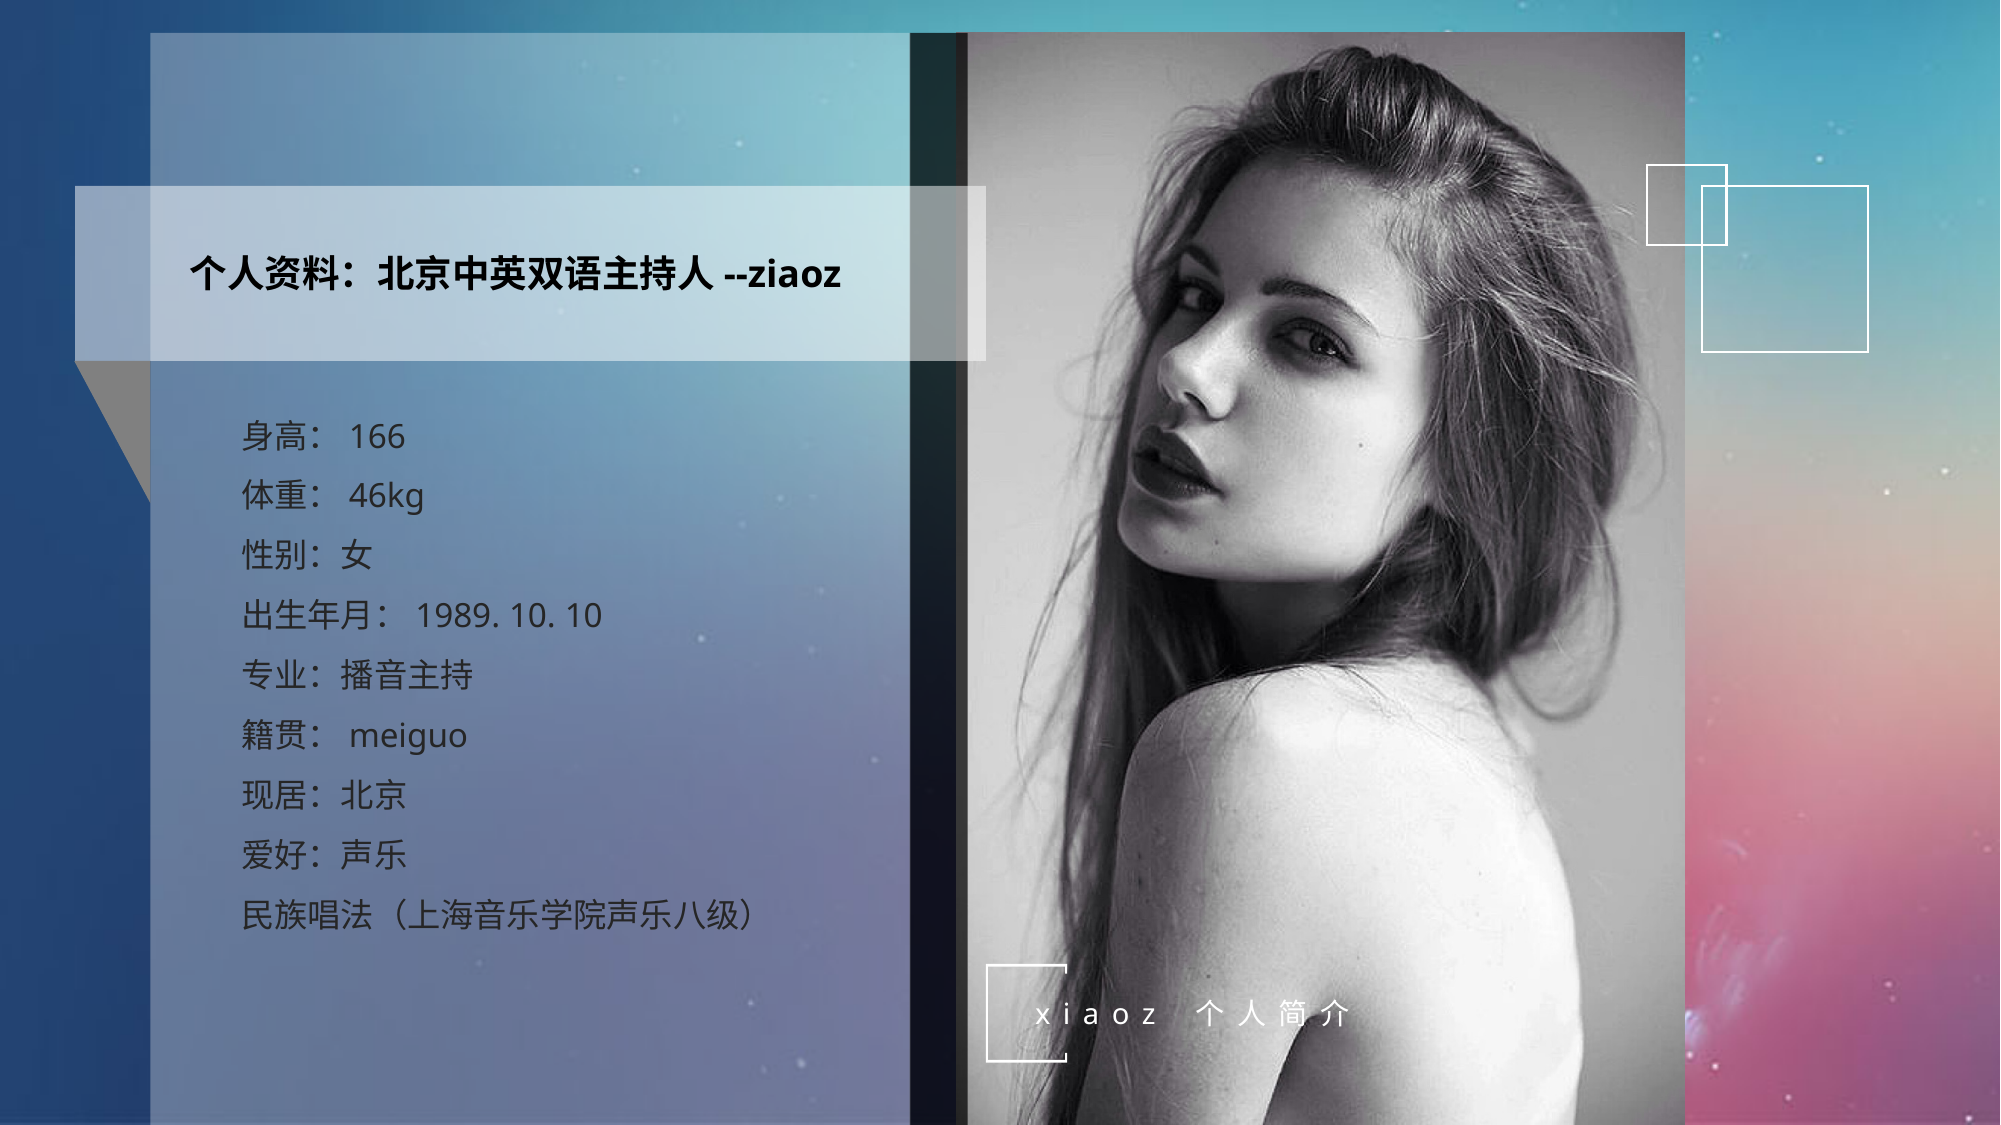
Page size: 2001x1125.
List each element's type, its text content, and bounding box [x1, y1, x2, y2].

text_box [72, 359, 152, 504]
text_box 个人资料：北京中英双语主持人--ziaoz [175, 243, 886, 303]
text_box [911, 32, 956, 185]
text_box [74, 185, 956, 362]
text_box [149, 32, 911, 185]
text_box [1701, 185, 1869, 353]
text_box [149, 362, 911, 1125]
picture [0, 0, 2000, 1125]
text_box 身高：166 体重：46kg 性别：女 出生年月：1989. 10. 10 专业：播音主持 籍贯：meiguo 现居：北京 爱好：声乐 民族唱法（上海音乐学院声乐八级） [226, 387, 835, 942]
text_box [1685, 164, 1728, 246]
text_box [911, 362, 956, 1125]
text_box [985, 963, 1391, 1063]
